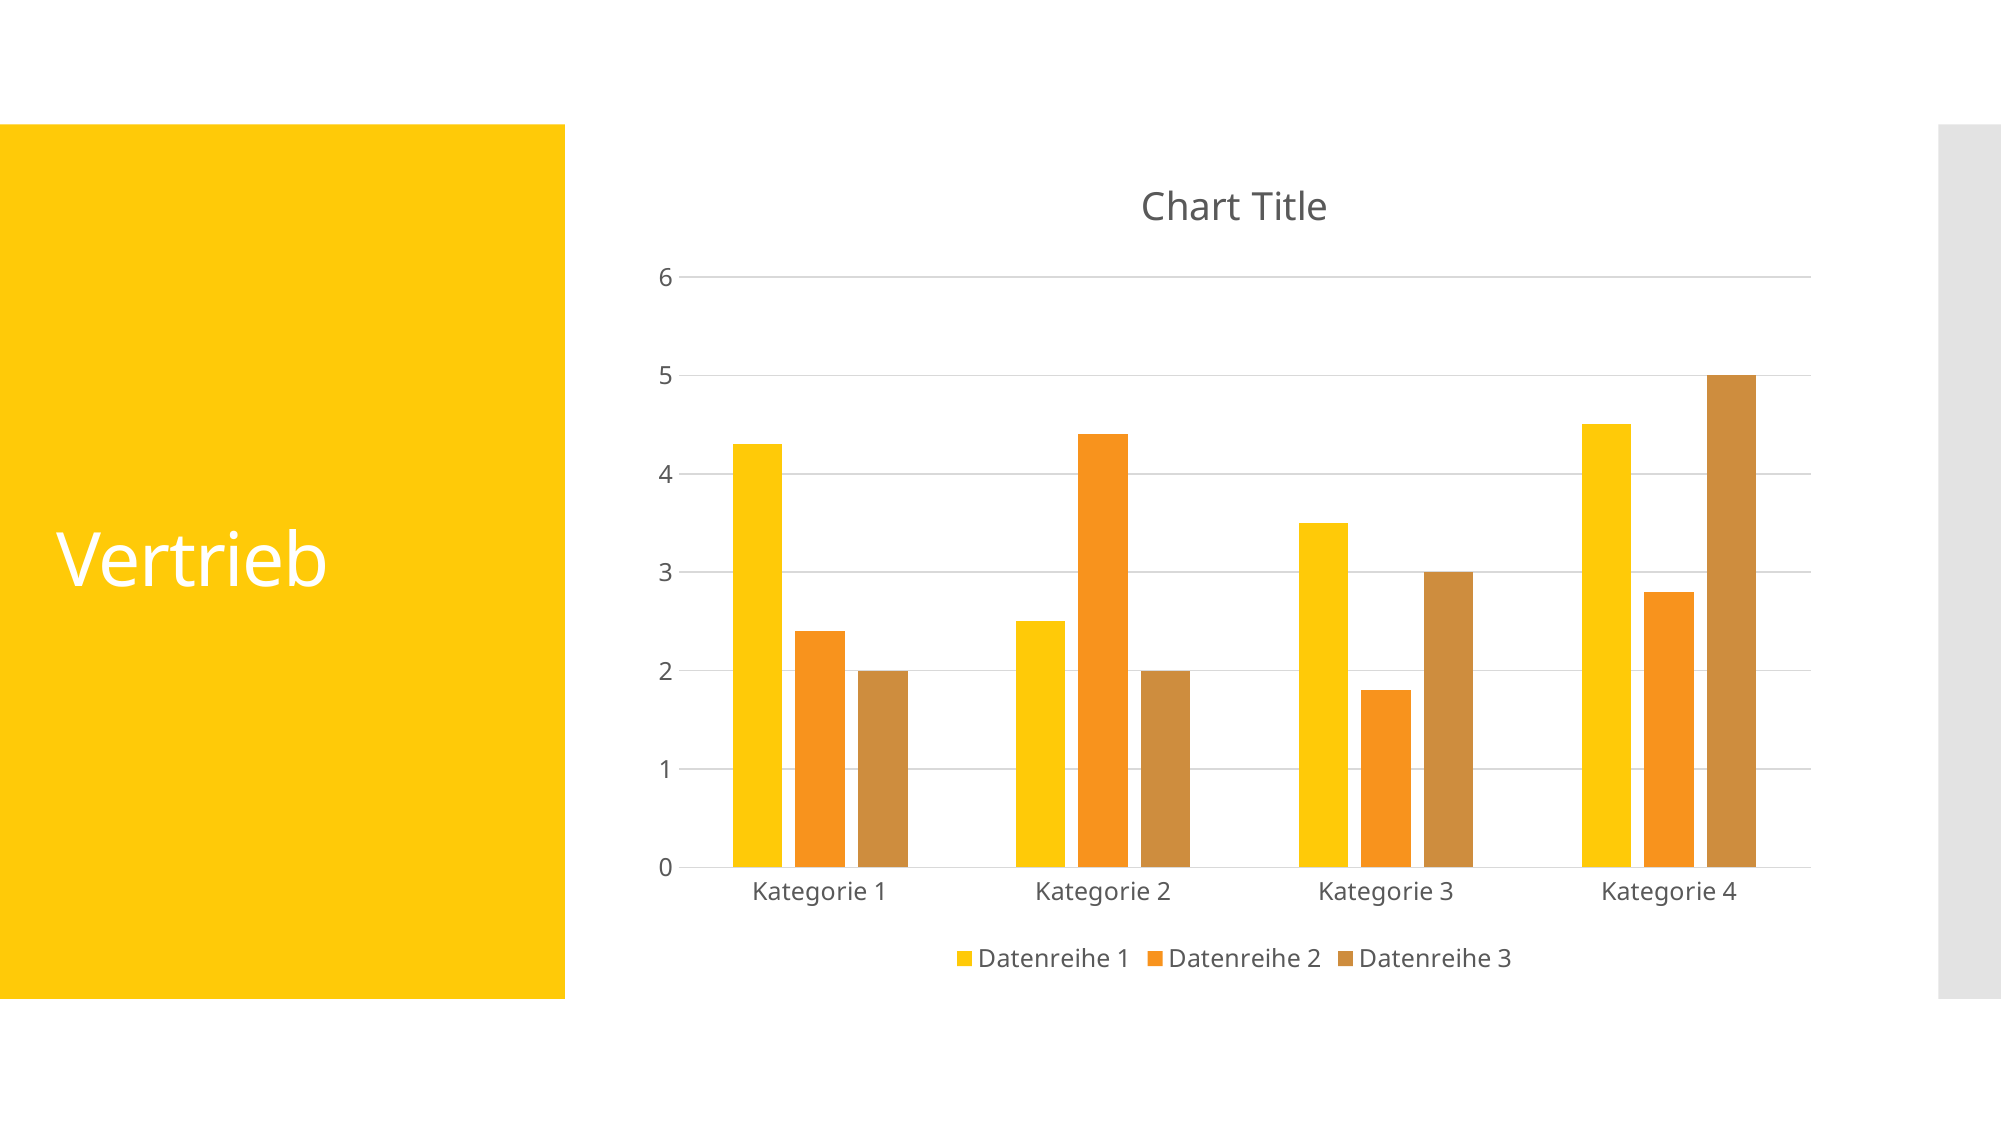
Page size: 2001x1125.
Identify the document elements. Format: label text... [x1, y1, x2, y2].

chart [634, 141, 1835, 982]
title Vertrieb [41, 184, 525, 940]
